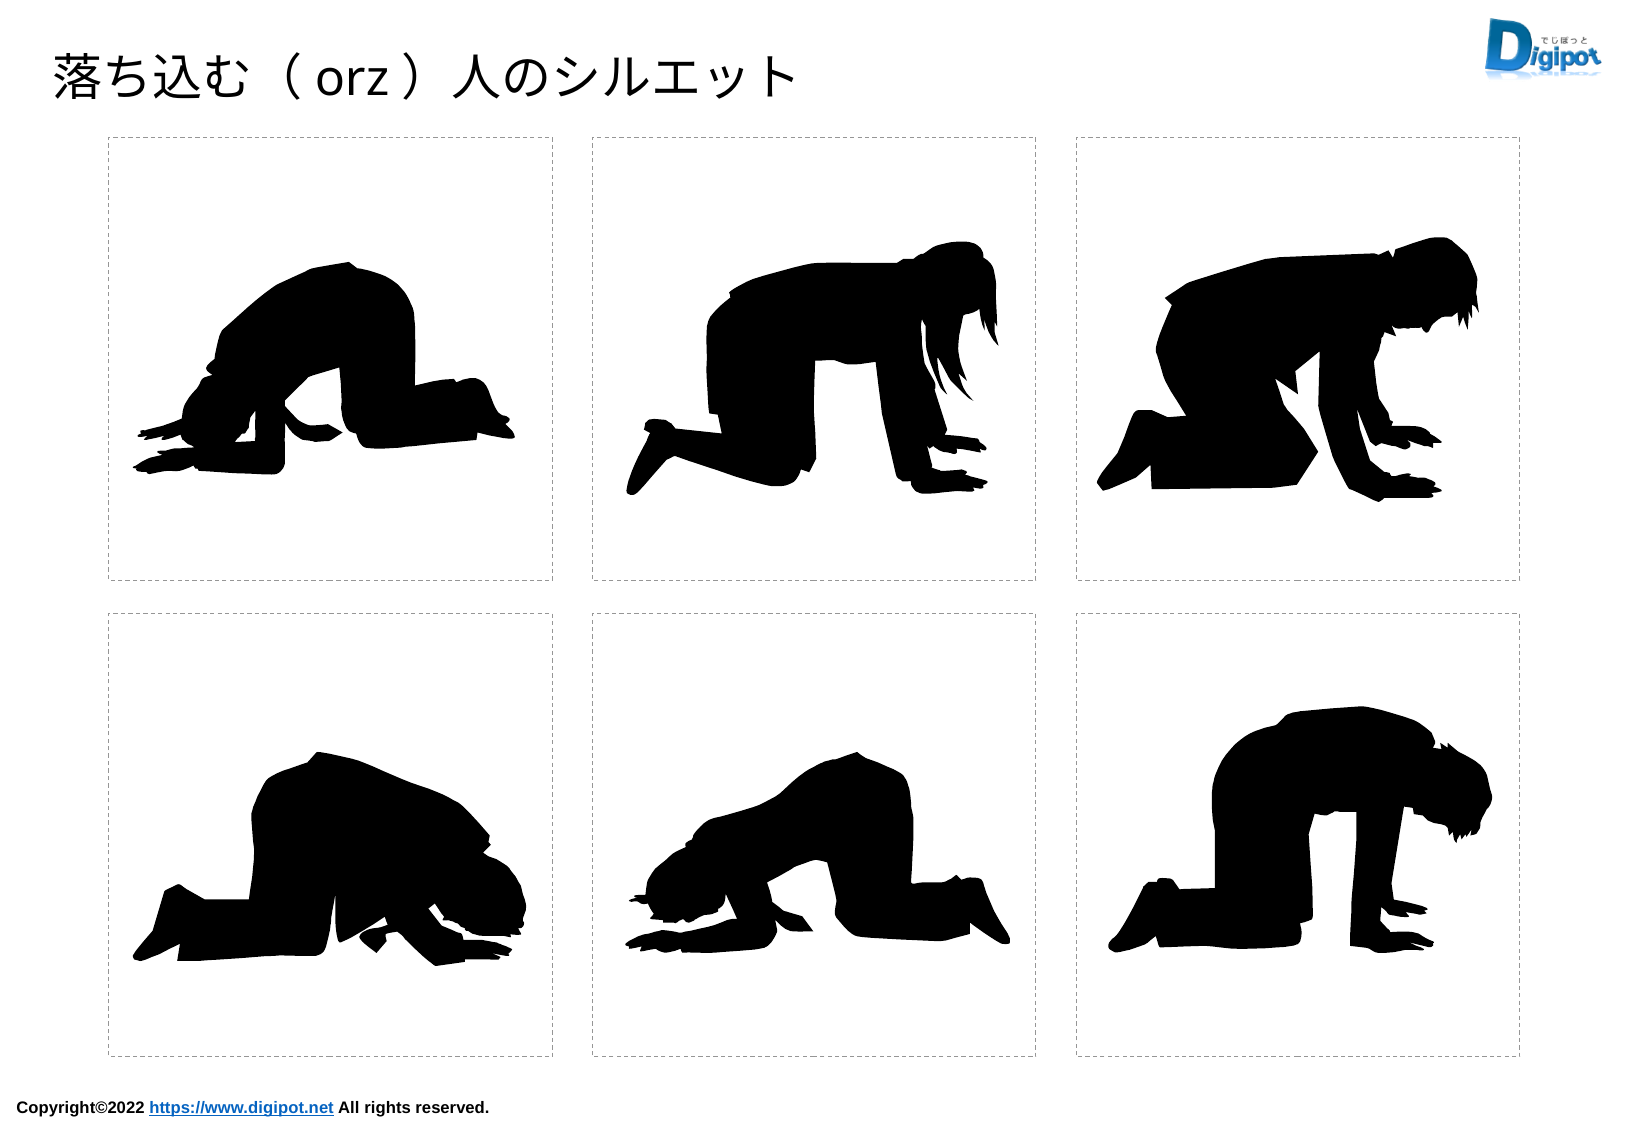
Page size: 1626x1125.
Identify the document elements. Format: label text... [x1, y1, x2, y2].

text_box [625, 751, 1010, 953]
text_box 落ち込む（orz）人のシルエット [38, 38, 817, 113]
text_box [1108, 706, 1493, 953]
text_box [132, 751, 527, 966]
picture [1485, 18, 1602, 82]
text_box [626, 241, 999, 495]
text_box [132, 261, 515, 475]
text_box [1096, 237, 1479, 503]
